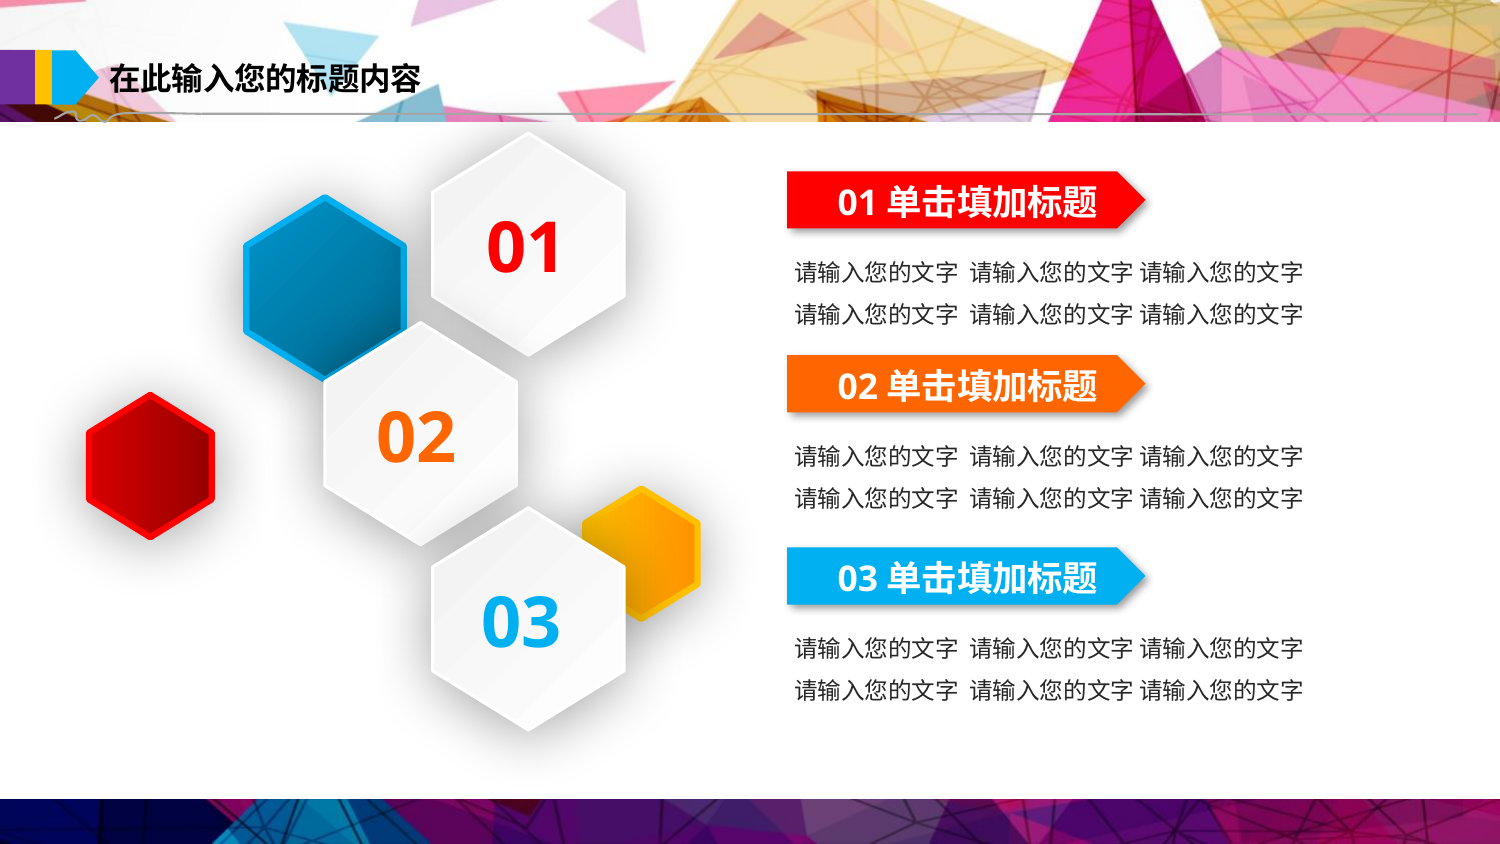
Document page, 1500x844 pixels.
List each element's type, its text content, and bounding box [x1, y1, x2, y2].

picture [347, 799, 1500, 844]
picture [0, 799, 337, 844]
text_box 请输入您的文字 请输入您的文字 请输入您的文字 请输入您的文字 请输入您的文字 请输入您的文字 [783, 421, 1328, 518]
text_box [324, 322, 517, 545]
text_box 请输入您的文字 请输入您的文字 请输入您的文字 请输入您的文字 请输入您的文字 请输入您的文字 [783, 237, 1328, 334]
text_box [786, 170, 1146, 229]
picture [355, 833, 363, 844]
picture [345, 812, 356, 831]
text_box [246, 197, 393, 366]
text_box 在此输入您的标题内容 [103, 54, 608, 103]
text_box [432, 507, 625, 731]
picture [0, 0, 1500, 122]
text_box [0, 49, 100, 105]
text_box 请输入您的文字 请输入您的文字 请输入您的文字 请输入您的文字 请输入您的文字 请输入您的文字 [783, 613, 1328, 710]
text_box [786, 546, 1146, 605]
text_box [54, 111, 1479, 123]
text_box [432, 132, 625, 356]
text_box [786, 354, 1146, 413]
text_box [614, 488, 698, 605]
text_box [88, 394, 212, 538]
